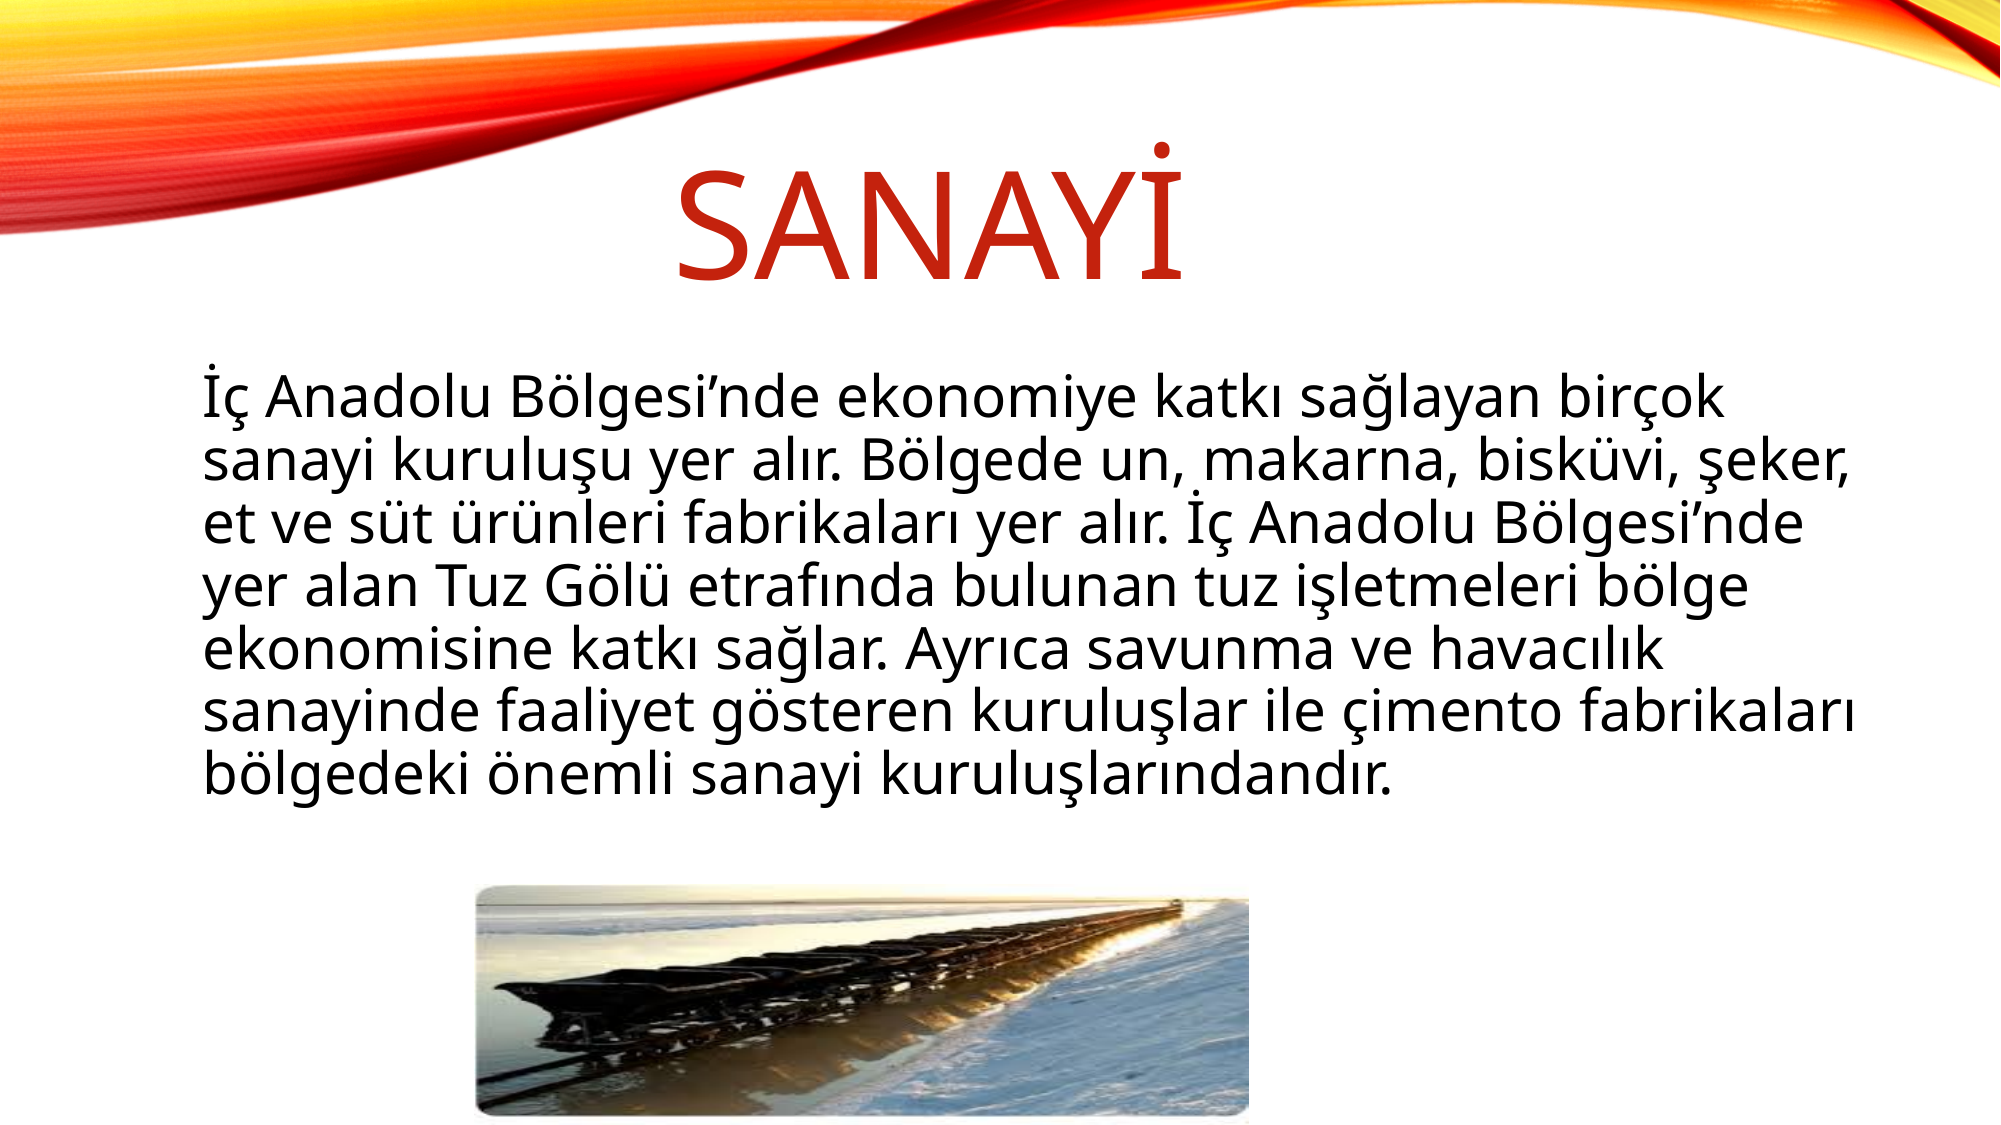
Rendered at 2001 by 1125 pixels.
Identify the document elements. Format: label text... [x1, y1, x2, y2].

picture [474, 884, 1249, 1125]
title Sanayi [474, 125, 1888, 338]
picture [0, 0, 2000, 237]
list İç Anadolu Bölgesi’nde ekonomiye katkı sağlayan birçok sanayi kuruluşu yer alır. Bölgede un, makarna, bisküvi, şeker, et ve süt ürünleri fabrikaları yer alır. İç Anadolu Bölgesi’nde yer alan Tuz Gölü etrafında bulunan tuz işletmeleri bölge ekonomisine katkı sağlar. Ayrıca savunma ve havacılık sanayinde faaliyet gösteren kuruluşlar ile çimento fabrikaları bölgedeki önemli sanayi kuruluşlarındandır. [112, 360, 1888, 1021]
